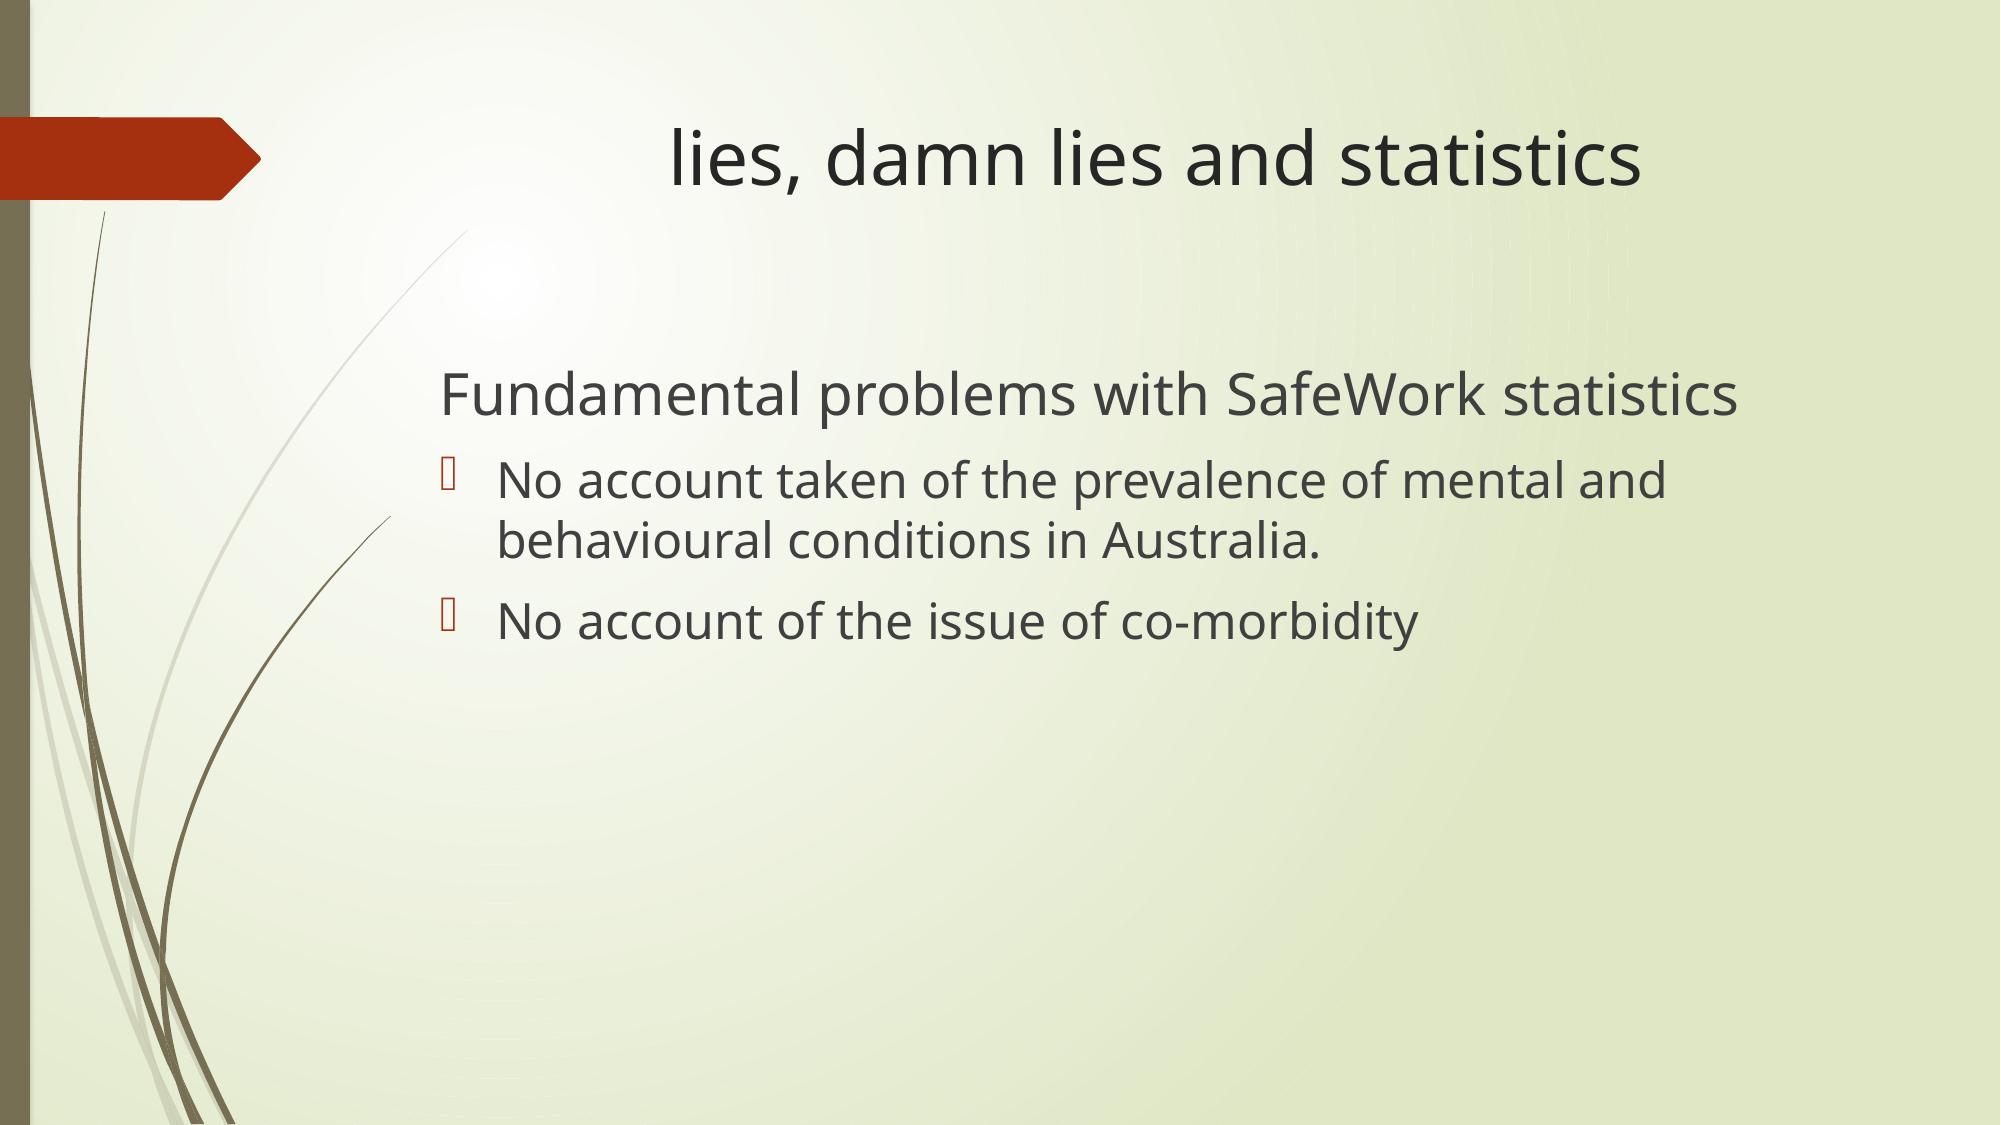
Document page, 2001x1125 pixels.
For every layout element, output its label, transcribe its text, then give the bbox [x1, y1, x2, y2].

list Fundamental problems with SafeWork statistics No account taken of the prevalence of mental and behavioural conditions in Australia. No account of the issue of co-morbidity [424, 350, 1888, 970]
title lies, damn lies and statistics [425, 102, 1888, 313]
